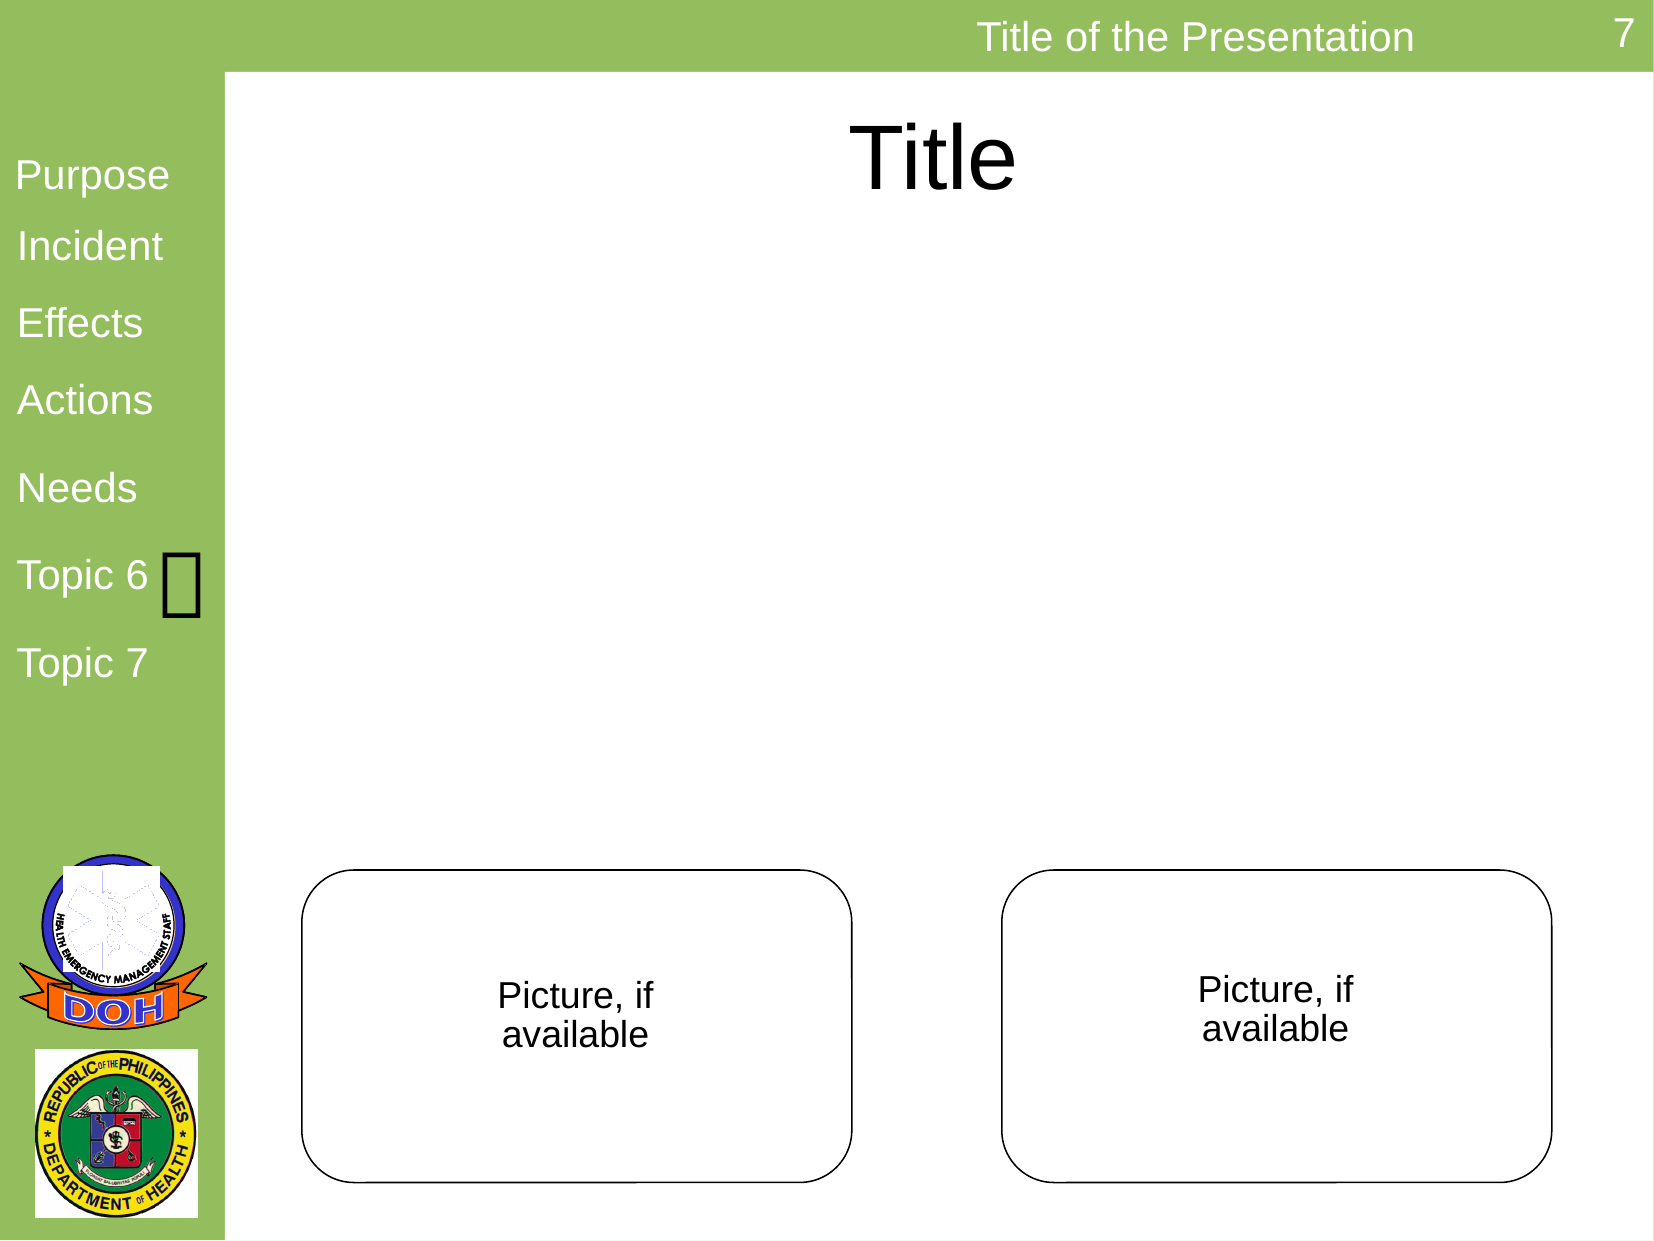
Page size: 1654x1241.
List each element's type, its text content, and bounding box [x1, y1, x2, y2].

text_box [1001, 870, 1552, 1183]
text_box  [139, 534, 252, 646]
text_box [301, 870, 852, 1183]
title Title [262, 96, 1606, 226]
text_box Picture, if available [449, 969, 702, 1064]
text_box Picture, if available [1149, 963, 1402, 1058]
